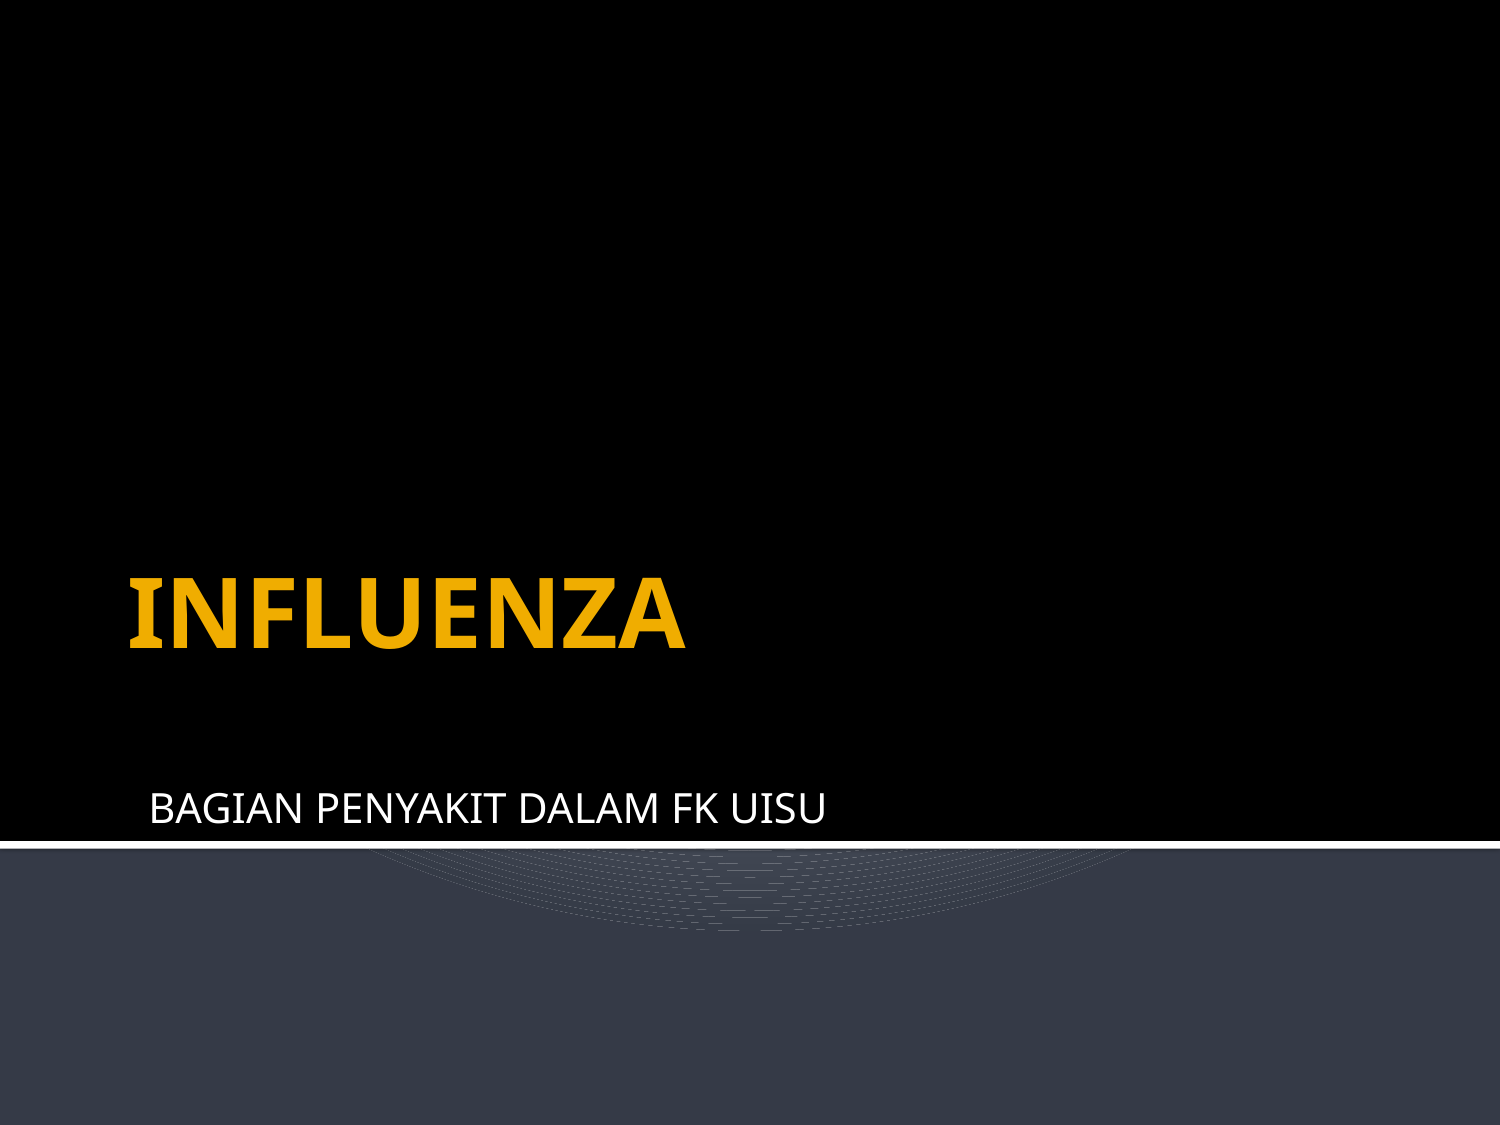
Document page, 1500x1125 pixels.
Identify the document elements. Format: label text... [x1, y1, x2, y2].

title INFLUENZA [112, 550, 1438, 825]
subtitle BAGIAN PENYAKIT DALAM FK UISU [128, 585, 1454, 832]
